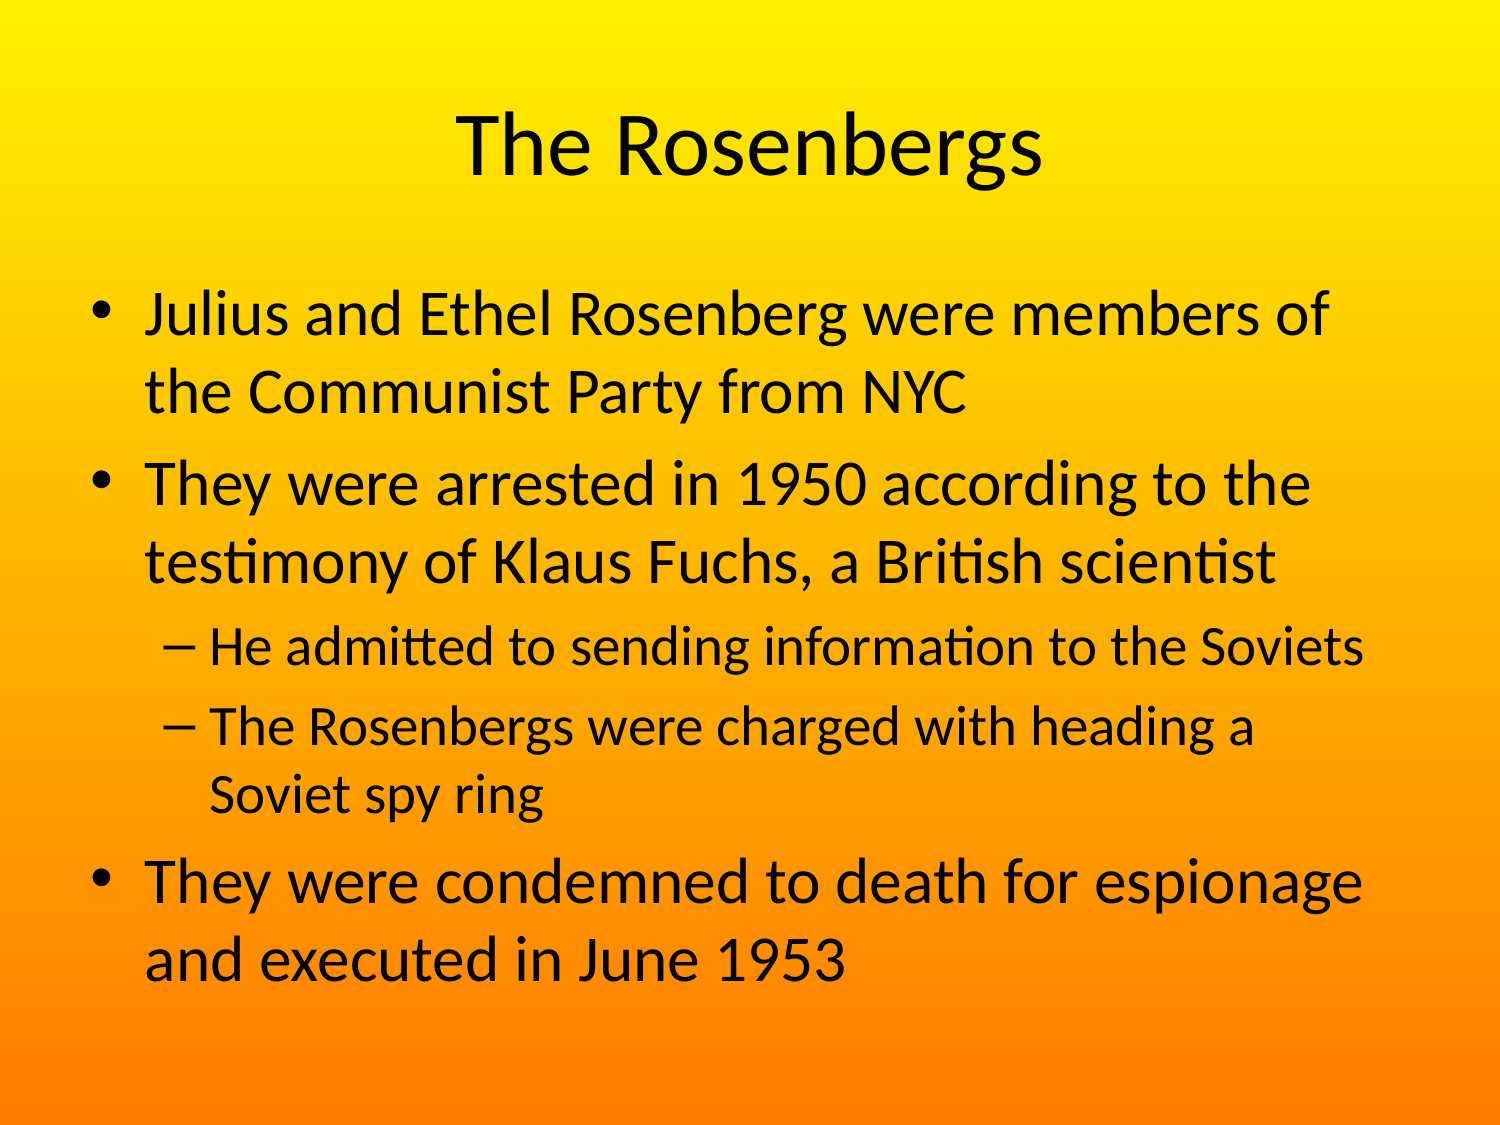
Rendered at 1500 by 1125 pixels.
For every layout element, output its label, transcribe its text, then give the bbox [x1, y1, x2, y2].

title The Rosenbergs [75, 45, 1425, 233]
list Julius and Ethel Rosenberg were members of the Communist Party from NYC They were arrested in 1950 according to the testimony of Klaus Fuchs, a British scientist He admitted to sending information to the Soviets The Rosenbergs were charged with heading a Soviet spy ring They were condemned to death for espionage and executed in June 1953 [75, 262, 1425, 1005]
